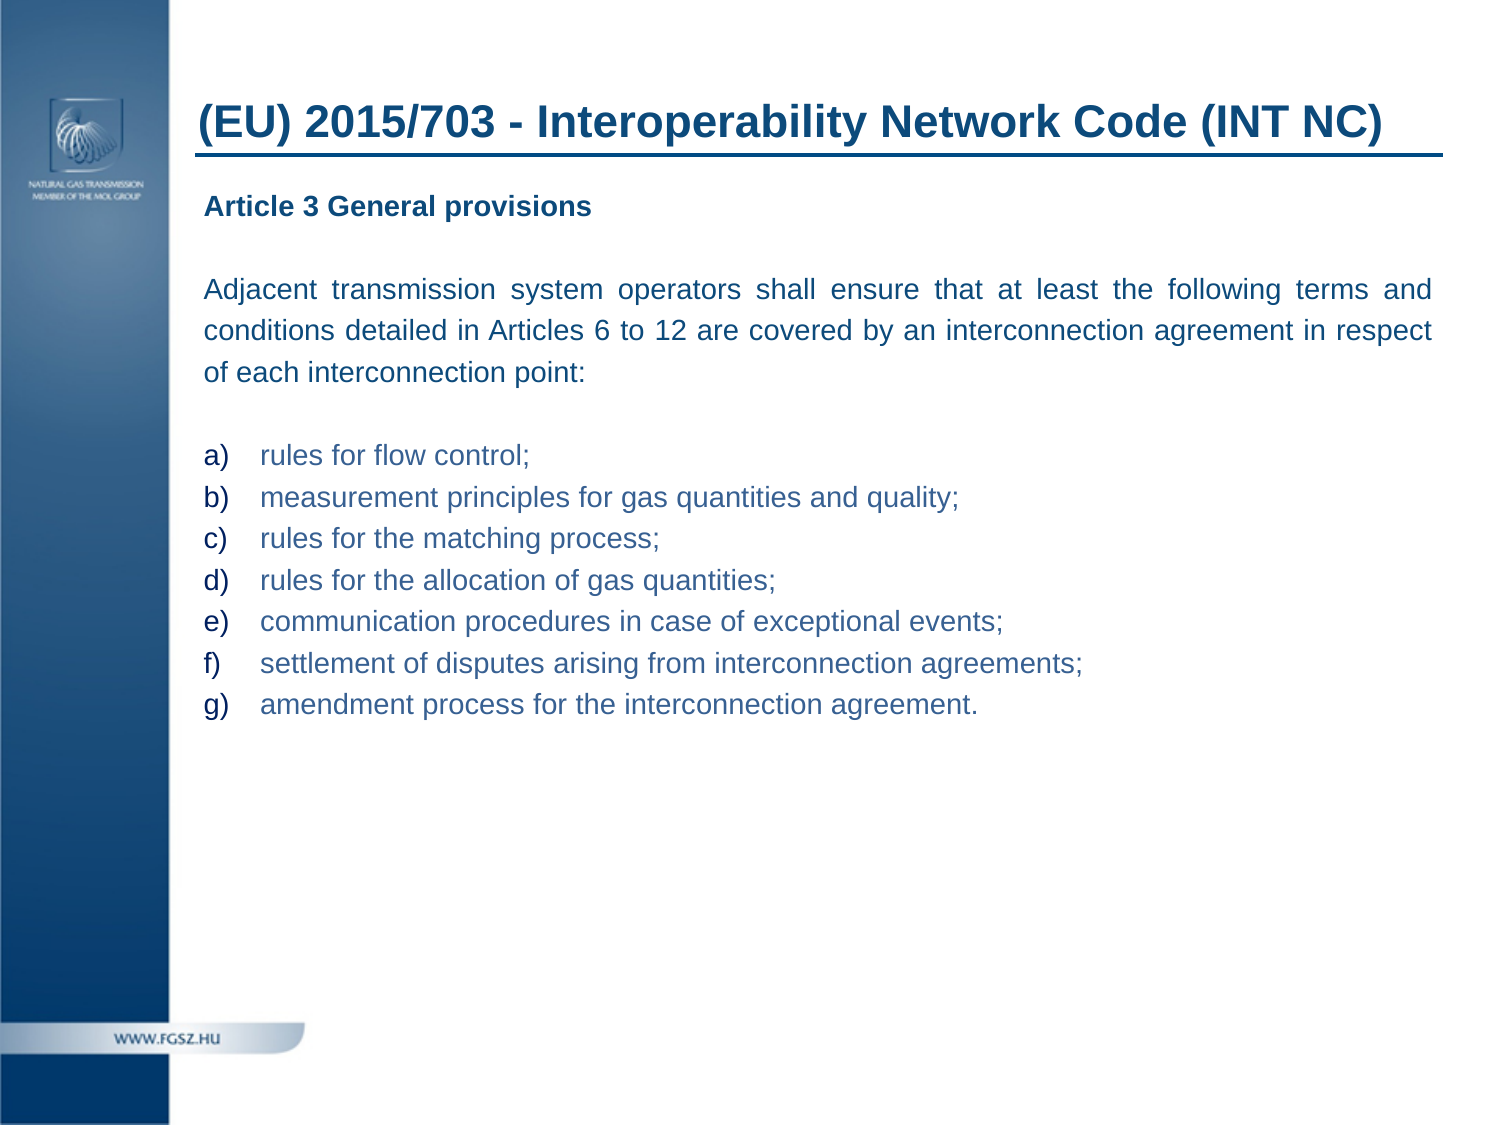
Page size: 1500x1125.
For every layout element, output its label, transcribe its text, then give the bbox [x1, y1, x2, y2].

title (EU) 2015/703 - Interoperability Network Code (INT NC) [183, 54, 1459, 185]
picture [0, 0, 1500, 1125]
subtitle Article 3 General provisions Adjacent transmission system operators shall ensure that at least the following terms and conditions detailed in Articles 6 to 12 are covered by an interconnection agreement in respect of each interconnection point: rules for flow control; measurement principles for gas quantities and quality; rules for the matching process; rules for the allocation of gas quantities; communication procedures in case of exceptional events; settlement of disputes arising from interconnection agreements; amendment process for the interconnection agreement. [188, 172, 1450, 1024]
